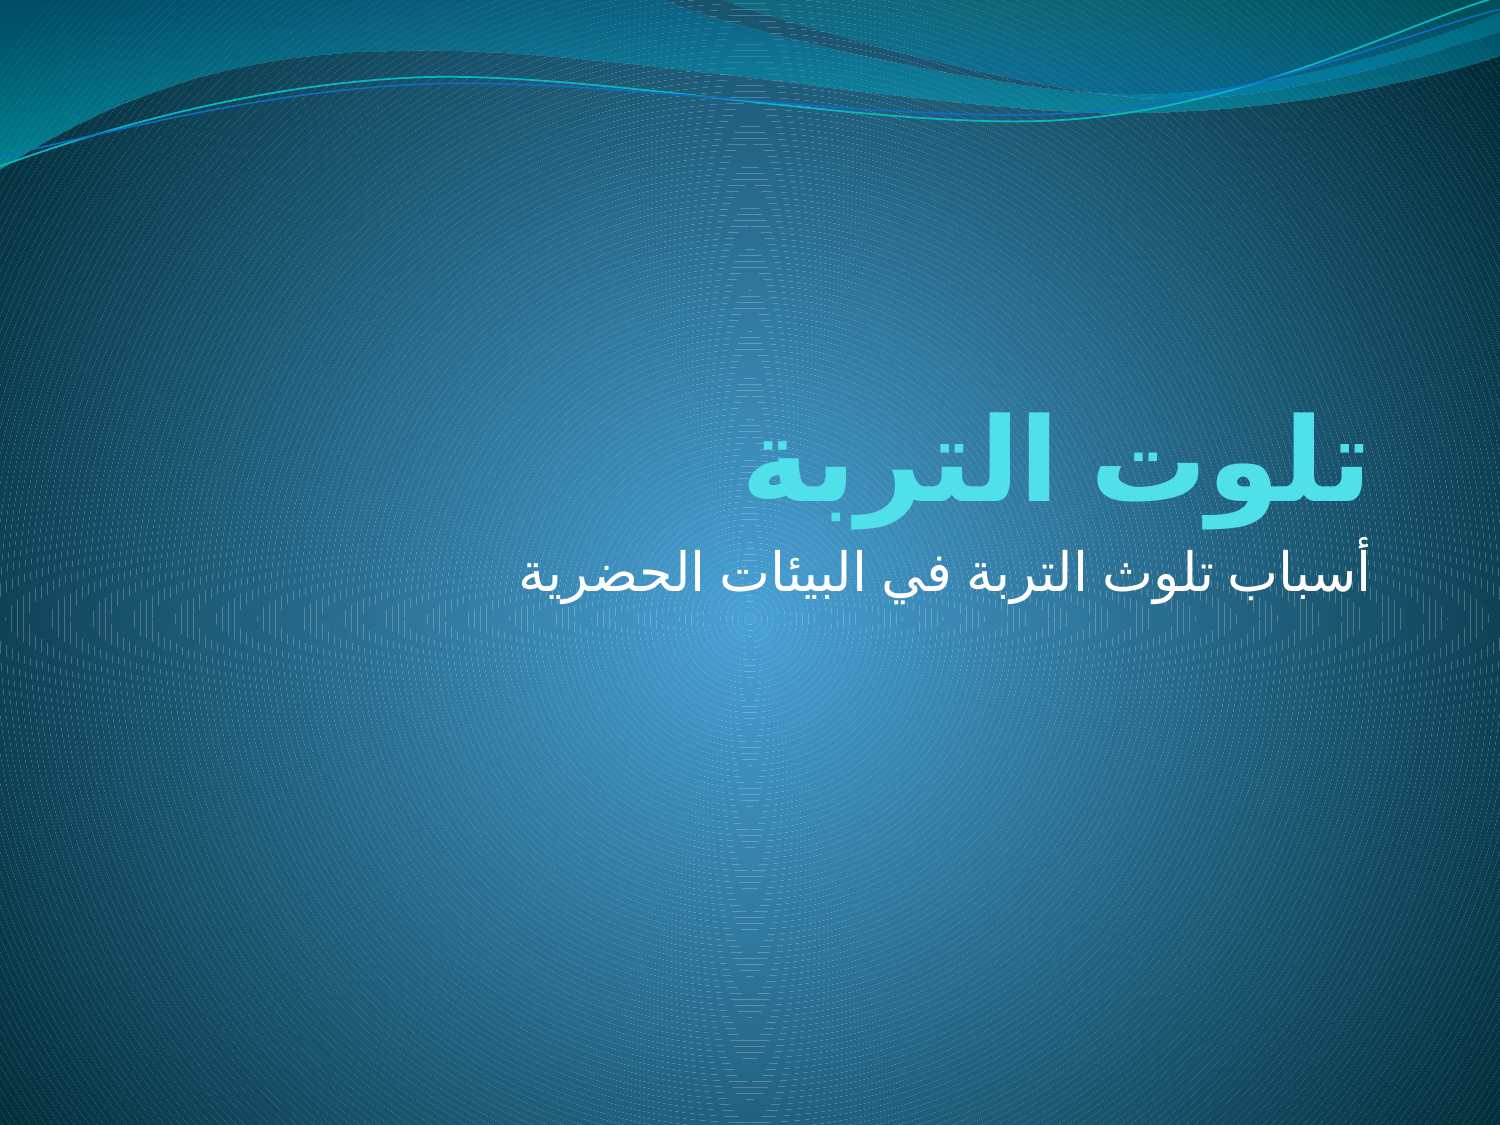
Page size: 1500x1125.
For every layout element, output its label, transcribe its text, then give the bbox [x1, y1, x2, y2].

subtitle أسباب تلوث التربة في البيئات الحضرية [87, 529, 1376, 818]
title تلوت التربة [87, 224, 1376, 525]
